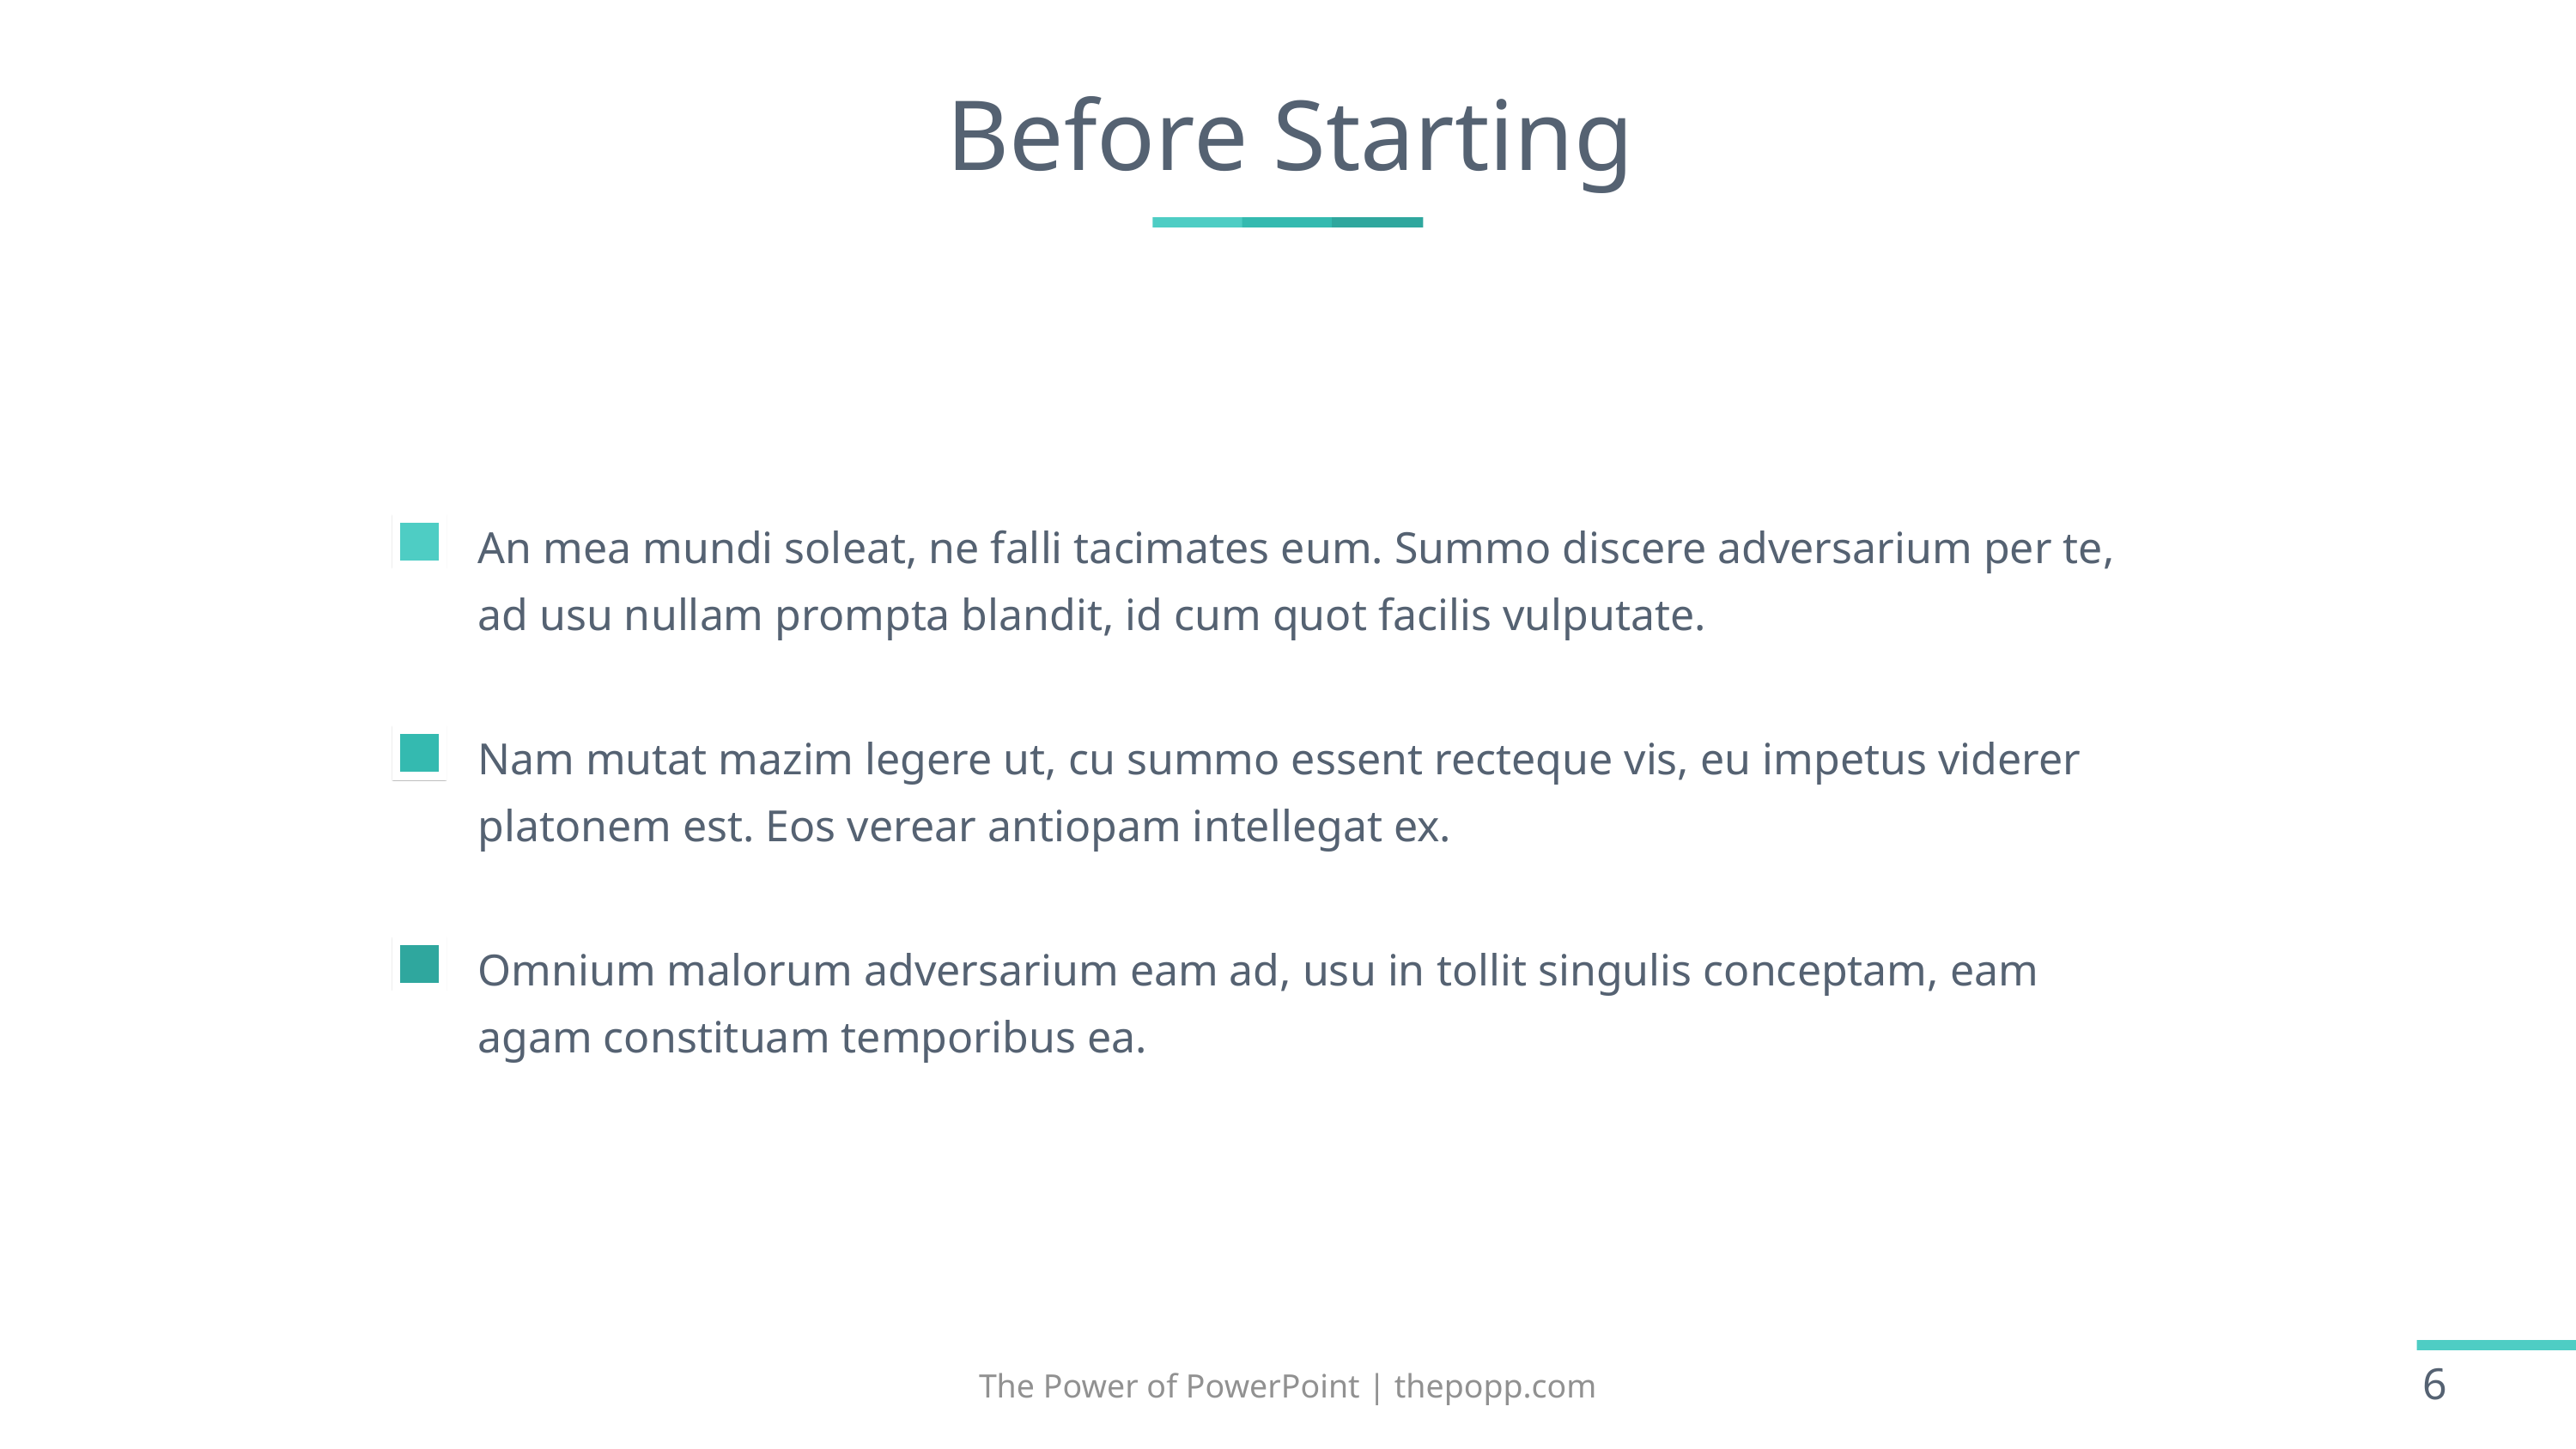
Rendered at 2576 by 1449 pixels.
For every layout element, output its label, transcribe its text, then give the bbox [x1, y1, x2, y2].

list An mea mundi soleat, ne falli tacimates eum. Summo discere adversarium per te, ad usu nullam prompta blandit, id cum quot facilis vulputate. [465, 498, 2147, 671]
slide_number 6 [2409, 1351, 2576, 1421]
list Omnium malorum adversarium eam ad, usu in tollit singulis conceptam, eam agam constituam temporibus ea. [465, 920, 2147, 1094]
title Before Starting [69, 49, 2512, 230]
footer The Power of PowerPoint | thepopp.com [853, 1349, 1723, 1427]
list Nam mutat mazim legere ut, cu summo essent recteque vis, eu impetus viderer platonem est. Eos verear antiopam intellegat ex. [465, 709, 2147, 882]
